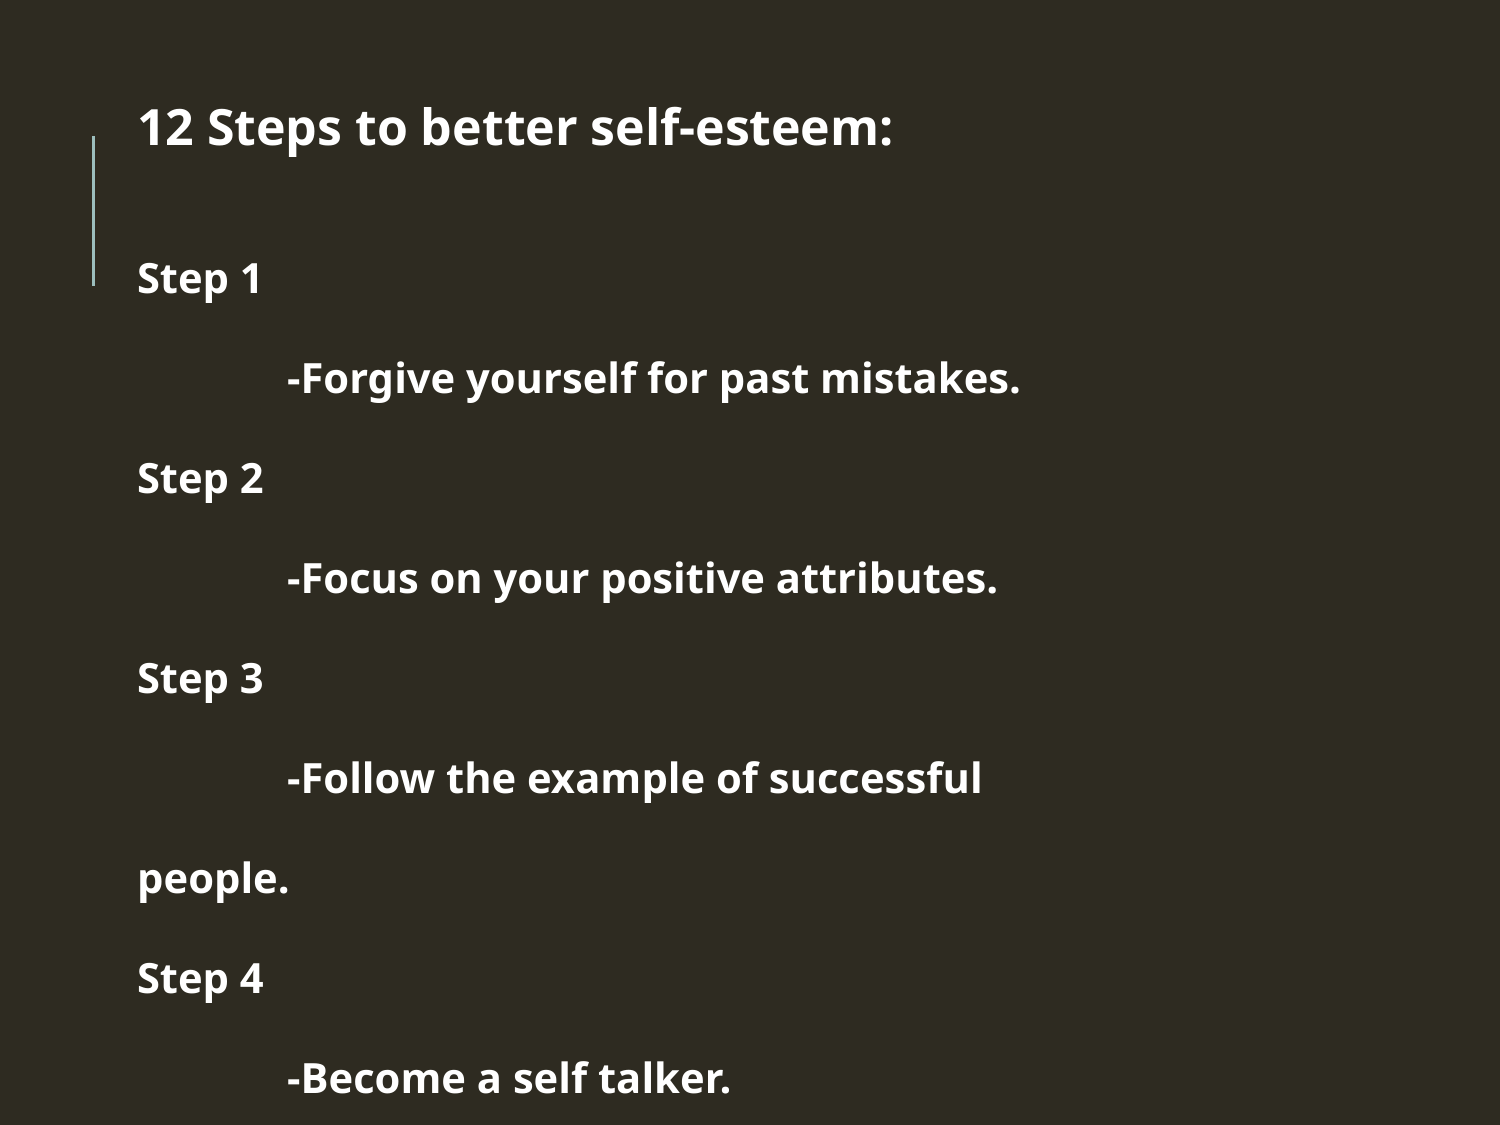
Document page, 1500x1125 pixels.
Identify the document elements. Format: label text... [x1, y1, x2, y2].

text_box 12 Steps to better self-esteem: Step 1 -Forgive yourself for past mistakes. Step 2 -Focus on your positive attributes. Step 3 -Follow the example of successful people. Step 4 -Become a self talker. [122, 95, 1148, 1110]
